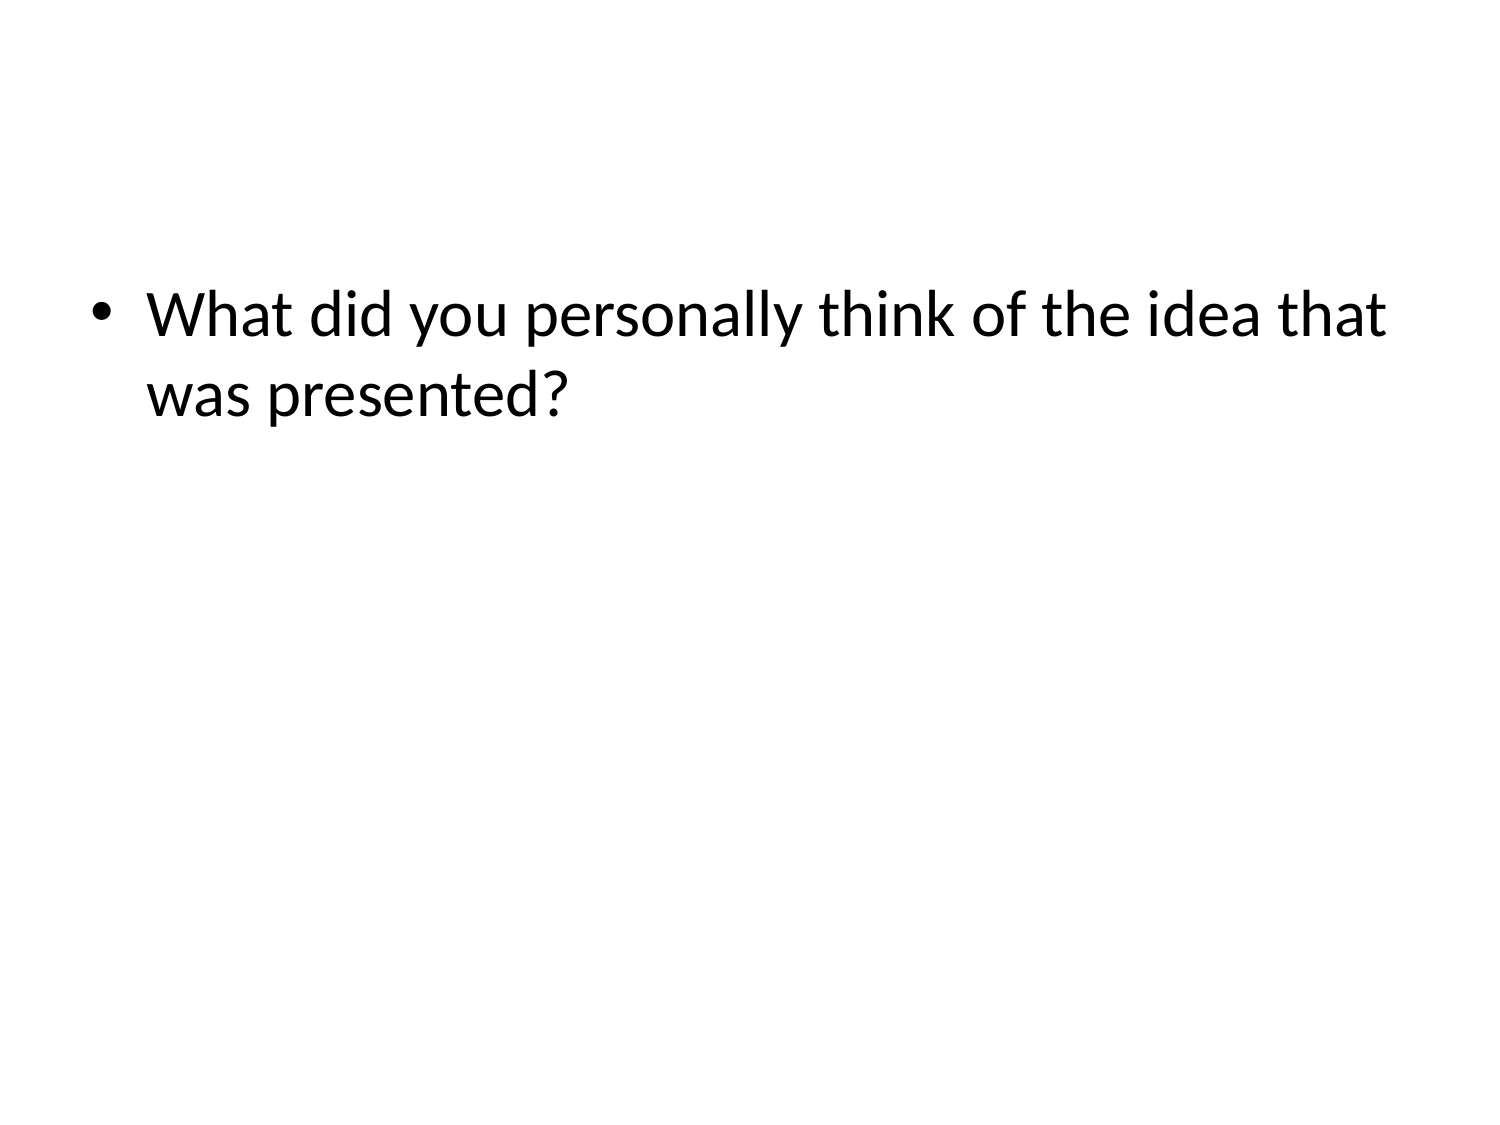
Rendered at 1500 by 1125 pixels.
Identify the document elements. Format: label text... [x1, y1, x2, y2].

list What did you personally think of the idea that was presented? [75, 262, 1425, 1005]
